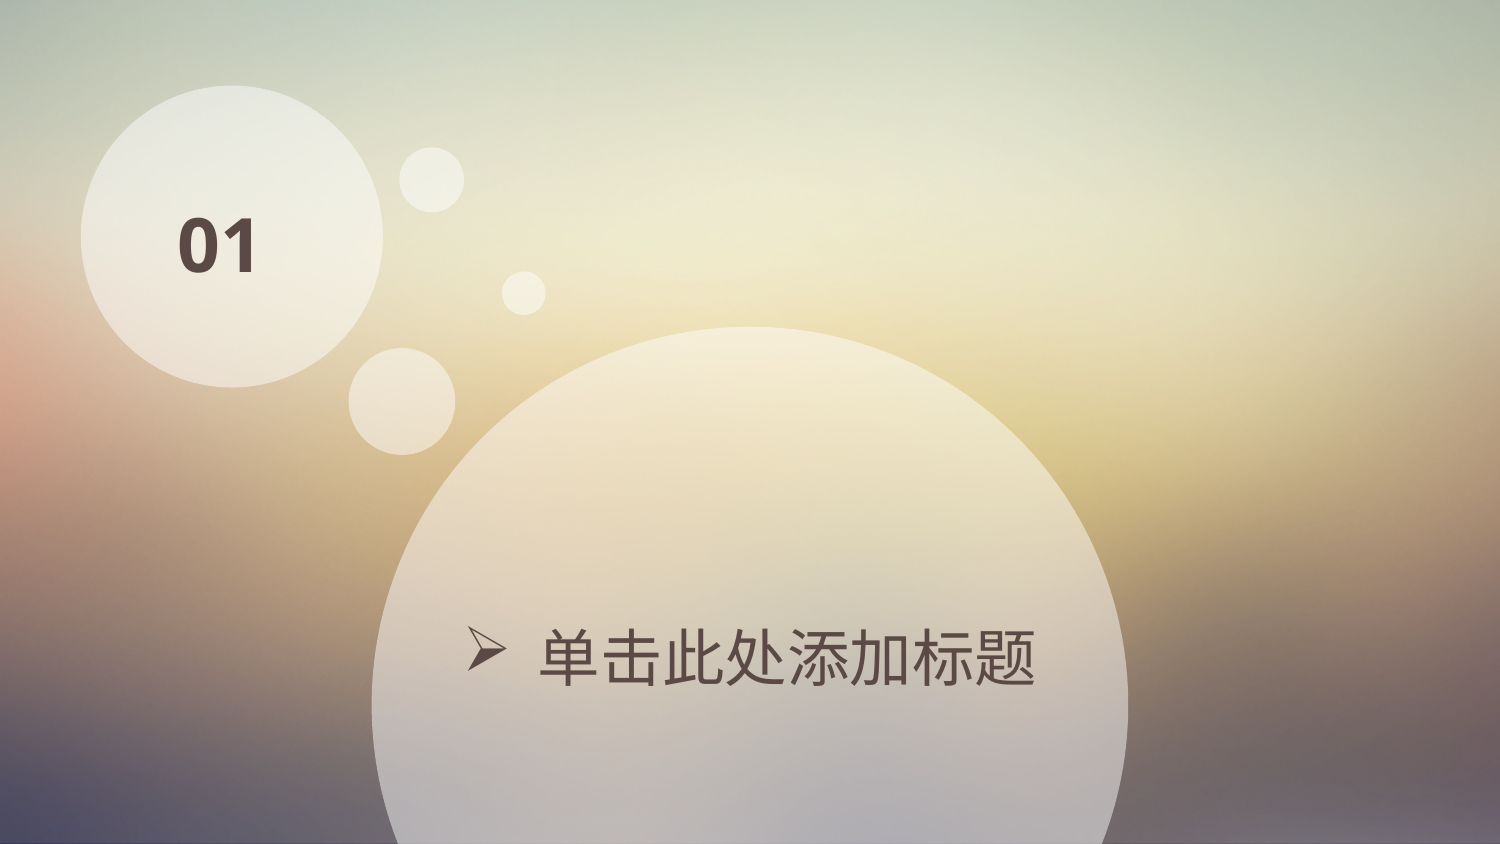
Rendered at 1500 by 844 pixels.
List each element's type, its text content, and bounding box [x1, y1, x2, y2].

text_box 单击此处添加标题 [447, 612, 1053, 702]
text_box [96, 61, 523, 477]
text_box [370, 325, 1130, 844]
text_box 标题 [0, 0, 1500, 844]
